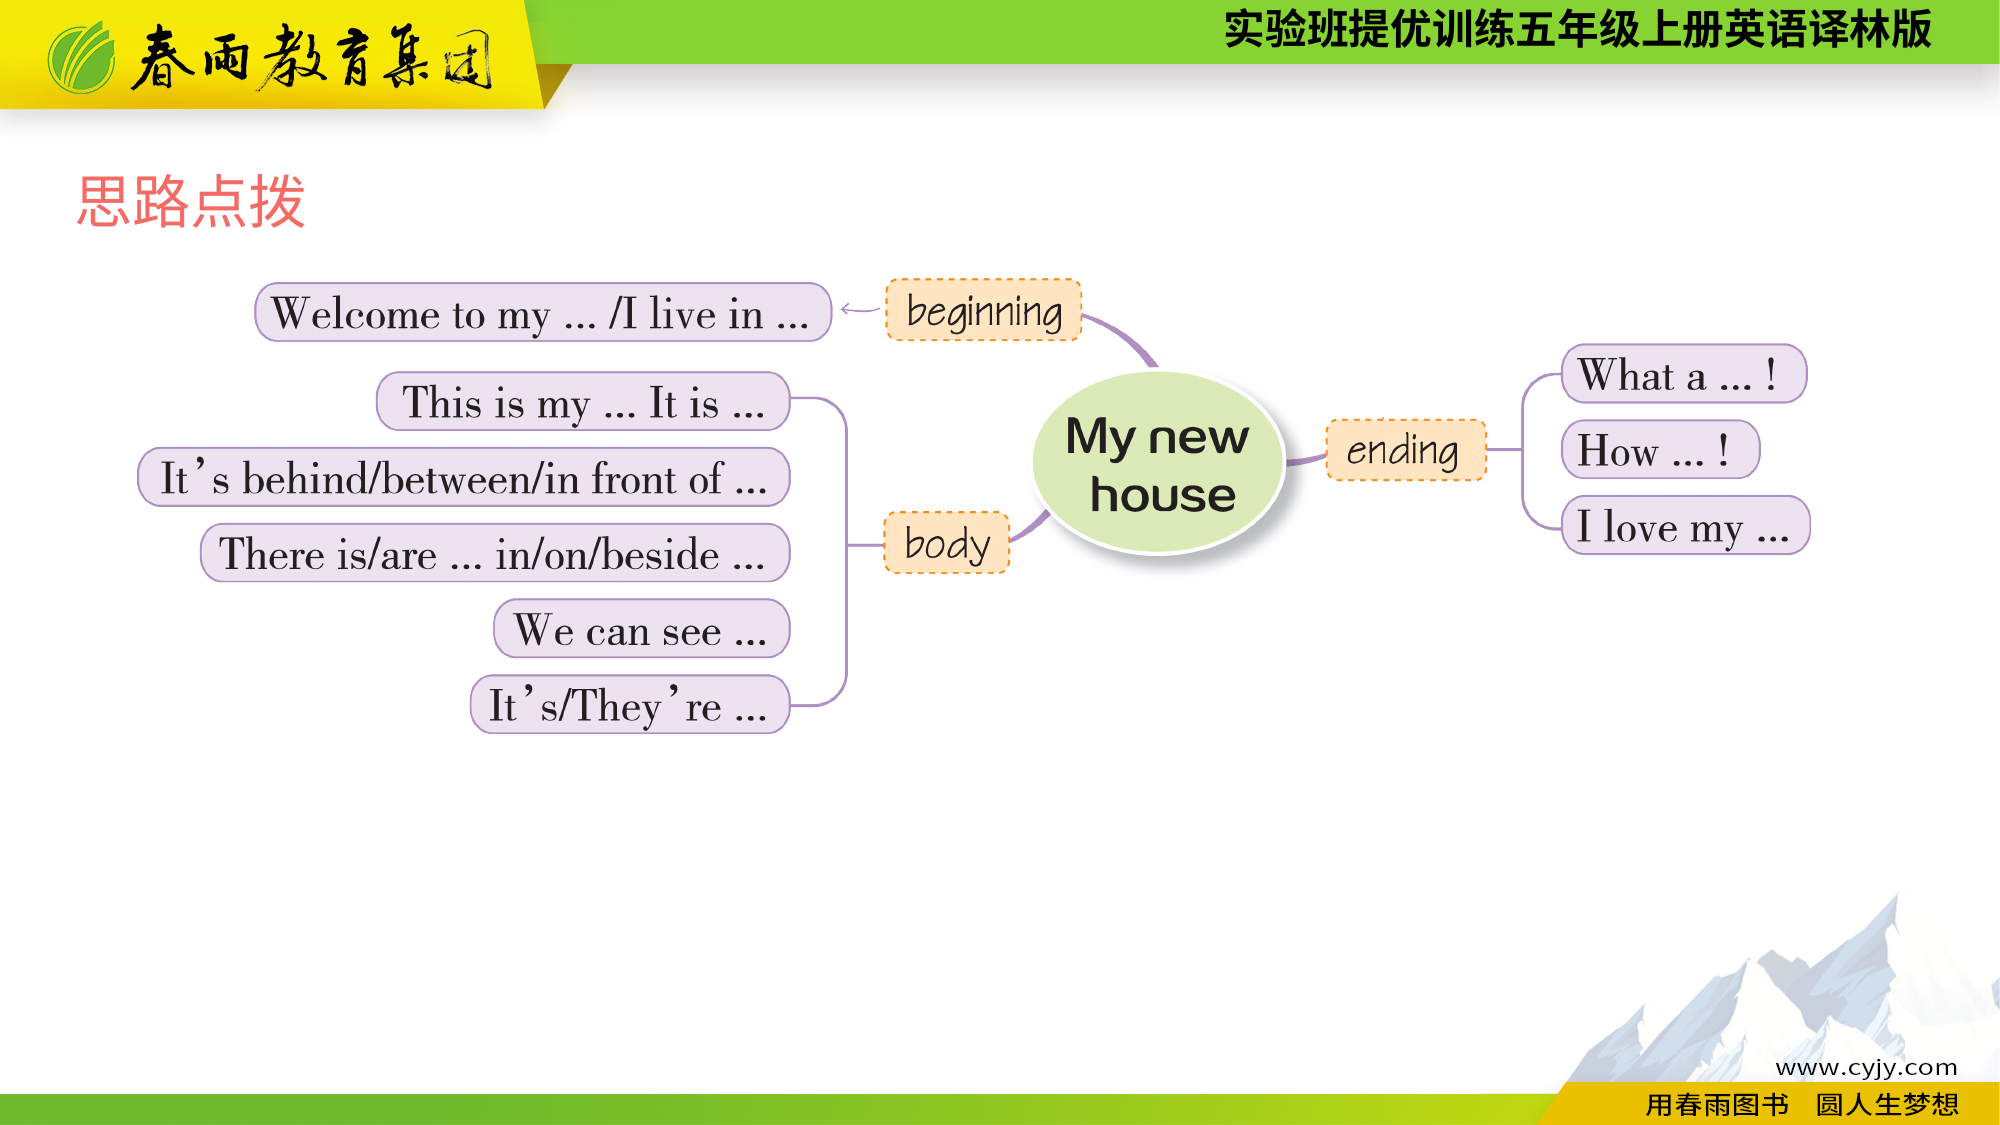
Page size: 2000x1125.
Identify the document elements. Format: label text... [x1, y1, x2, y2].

picture [0, 0, 2000, 1125]
list 思路点拨 [59, 122, 1944, 231]
